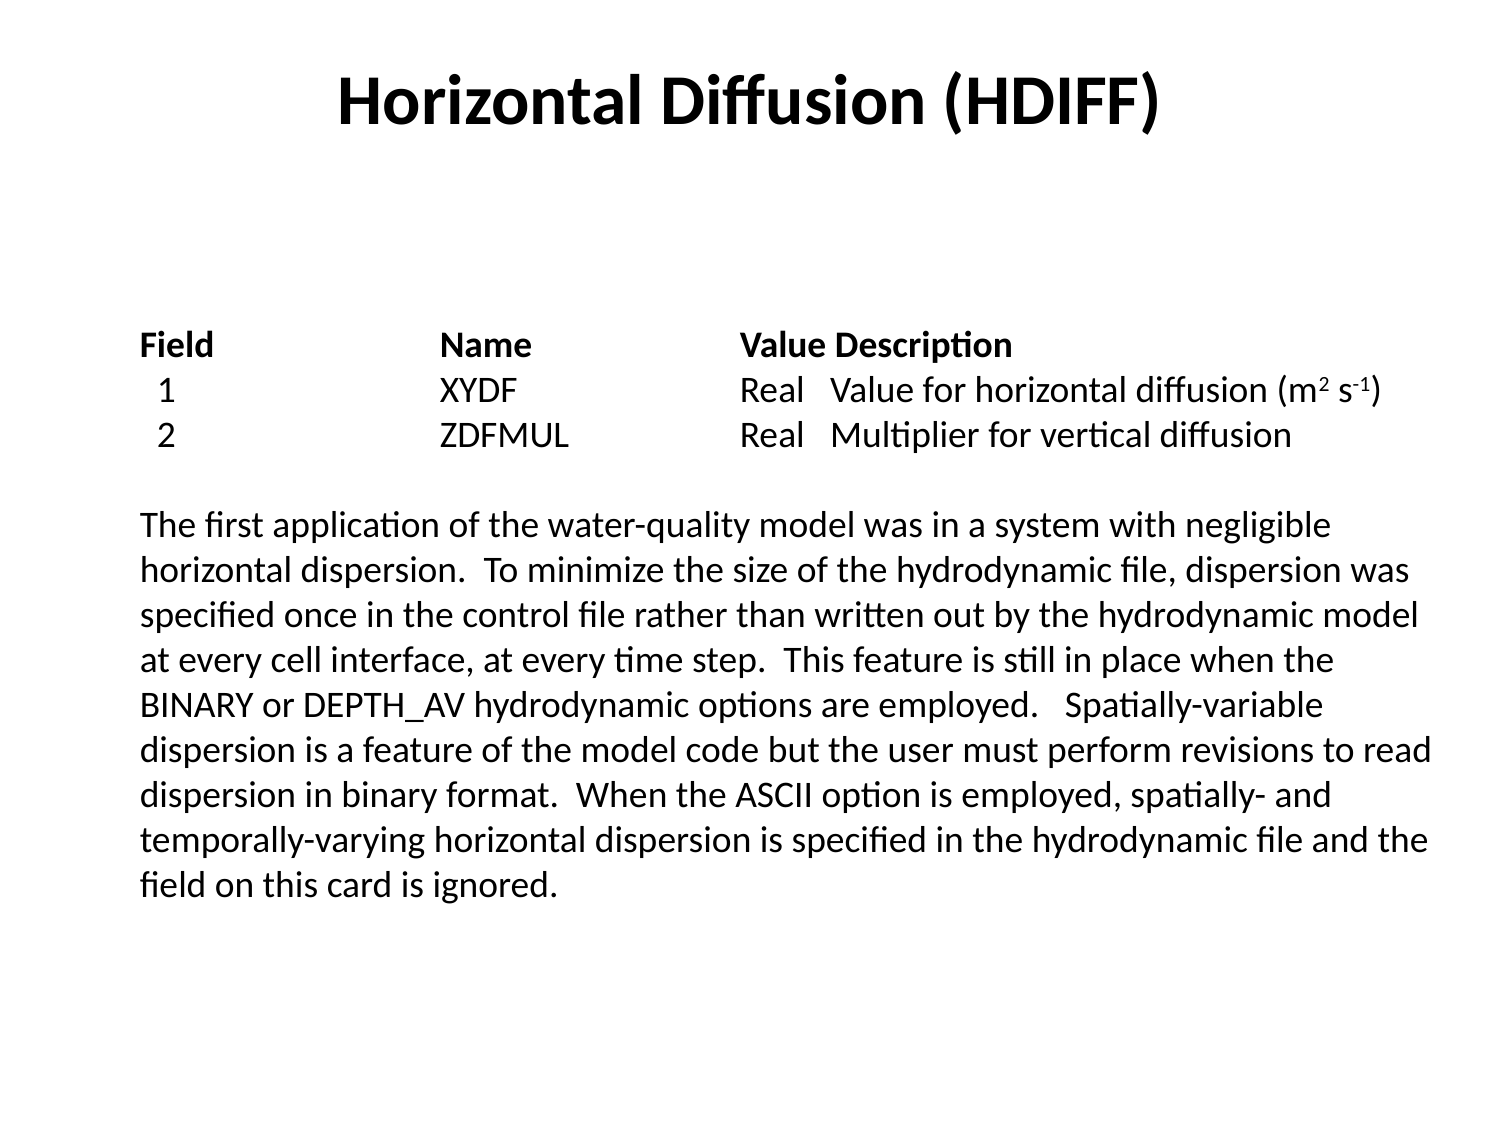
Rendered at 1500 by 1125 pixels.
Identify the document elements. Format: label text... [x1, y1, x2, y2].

text_box Field Name Value Description 1 XYDF Real Value for horizontal diffusion (m2 s-1) 2 ZDFMUL Real Multiplier for vertical diffusion The first application of the water-quality model was in a system with negligible horizontal dispersion. To minimize the size of the hydrodynamic file, dispersion was specified once in the control file rather than written out by the hydrodynamic model at every cell interface, at every time step. This feature is still in place when the BINARY or DEPTH_AV hydrodynamic options are employed. Spatially-variable dispersion is a feature of the model code but the user must perform revisions to read dispersion in binary format. When the ASCII option is employed, spatially- and temporally-varying horizontal dispersion is specified in the hydrodynamic file and the field on this card is ignored. [125, 312, 1450, 913]
title Horizontal Diffusion (HDIFF) [75, 45, 1425, 233]
